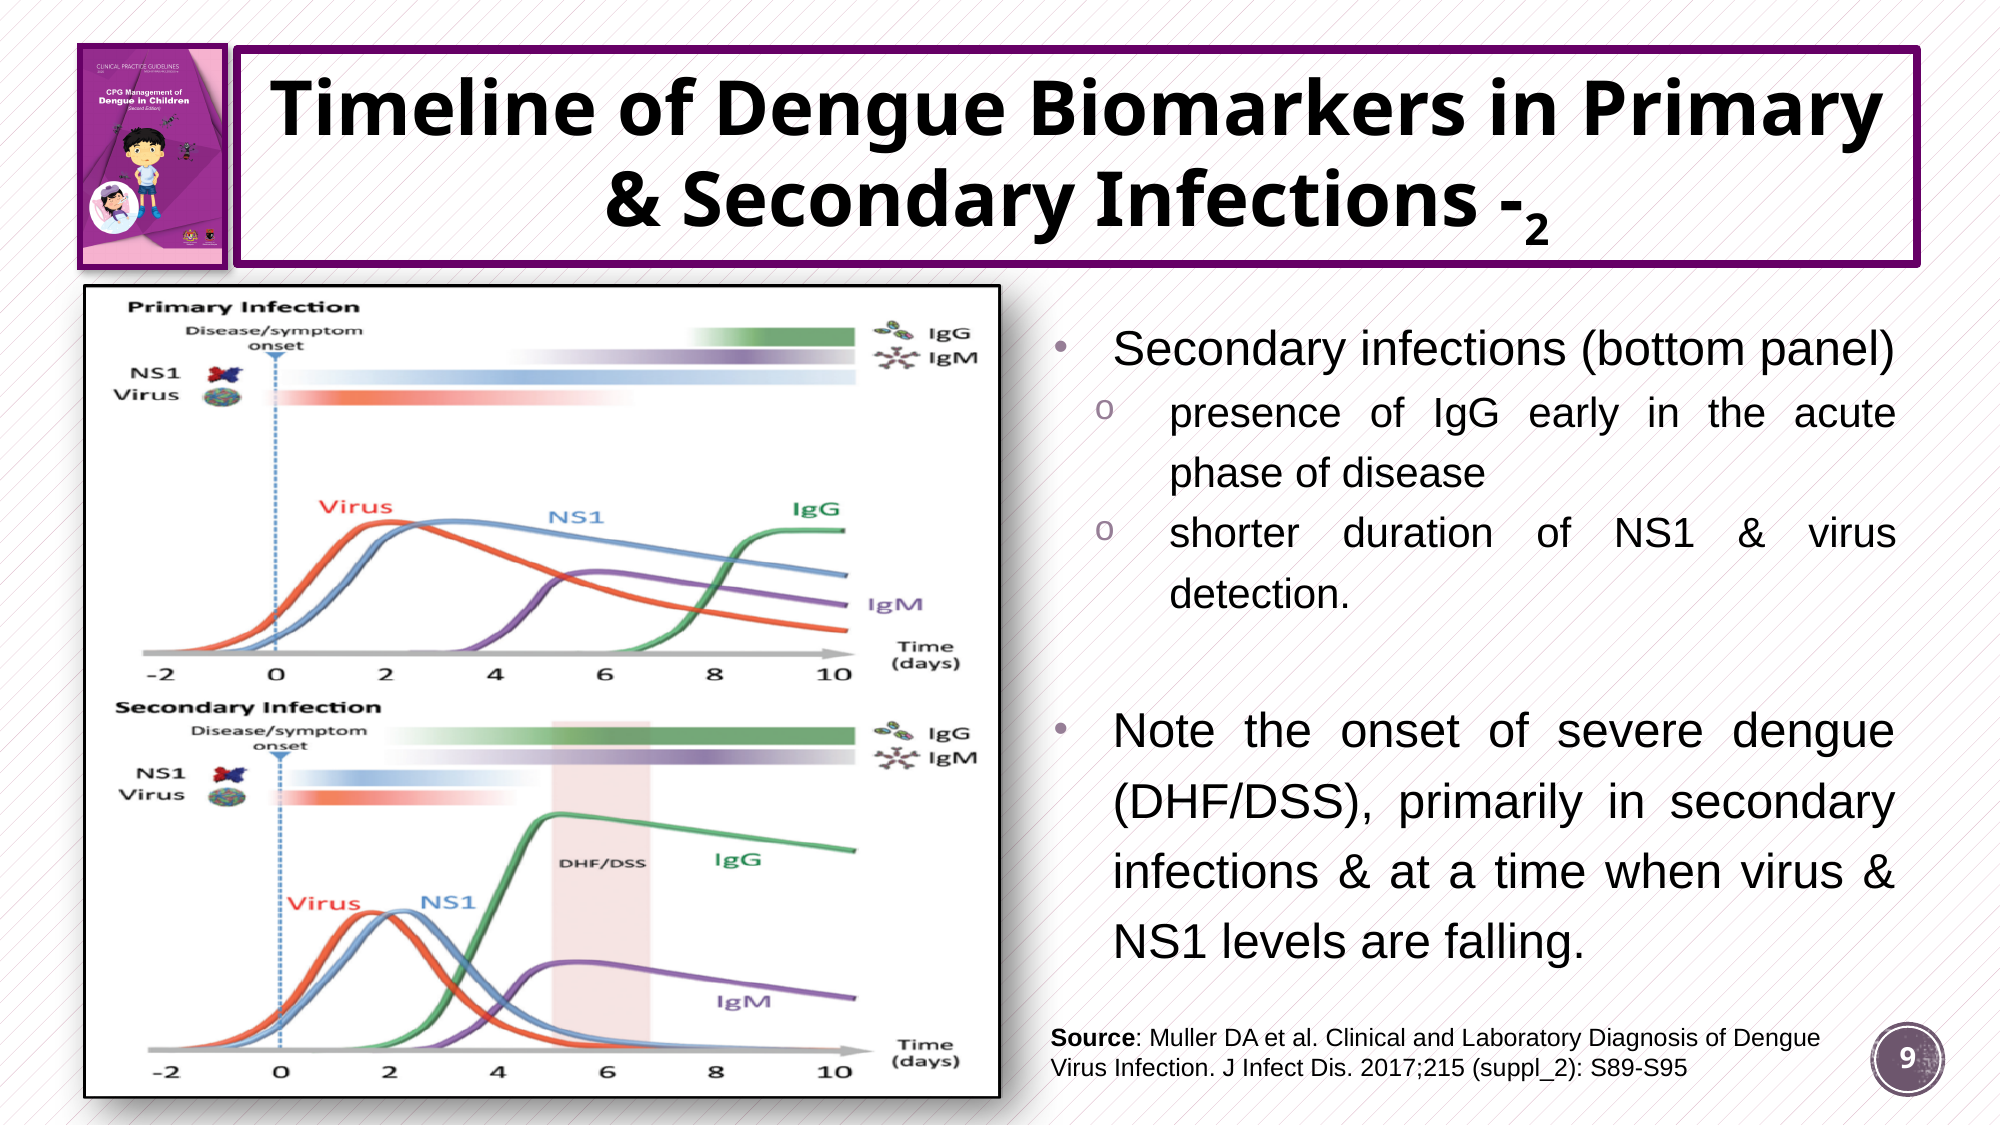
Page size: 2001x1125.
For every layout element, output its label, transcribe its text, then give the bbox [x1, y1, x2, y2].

list Secondary infections (bottom panel) presence of IgG early in the acute phase of disease shorter duration of NS1 & virus detection. Note the onset of severe dengue (DHF/DSS), primarily in secondary infections & at a time when virus & NS1 levels are falling. [1038, 297, 1912, 1006]
text_box Timeline of Dengue Biomarkers in Primary & Secondary Infections -2 [237, 49, 1918, 264]
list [85, 285, 1002, 1096]
picture [83, 49, 222, 264]
text_box Source: Muller DA et al. Clinical and Laboratory Diagnosis of Dengue Virus Infection. J Infect Dis. 2017;215 (suppl_2): S89-S95 [1035, 1011, 1874, 1093]
slide_number 9 [1874, 1028, 1961, 1089]
